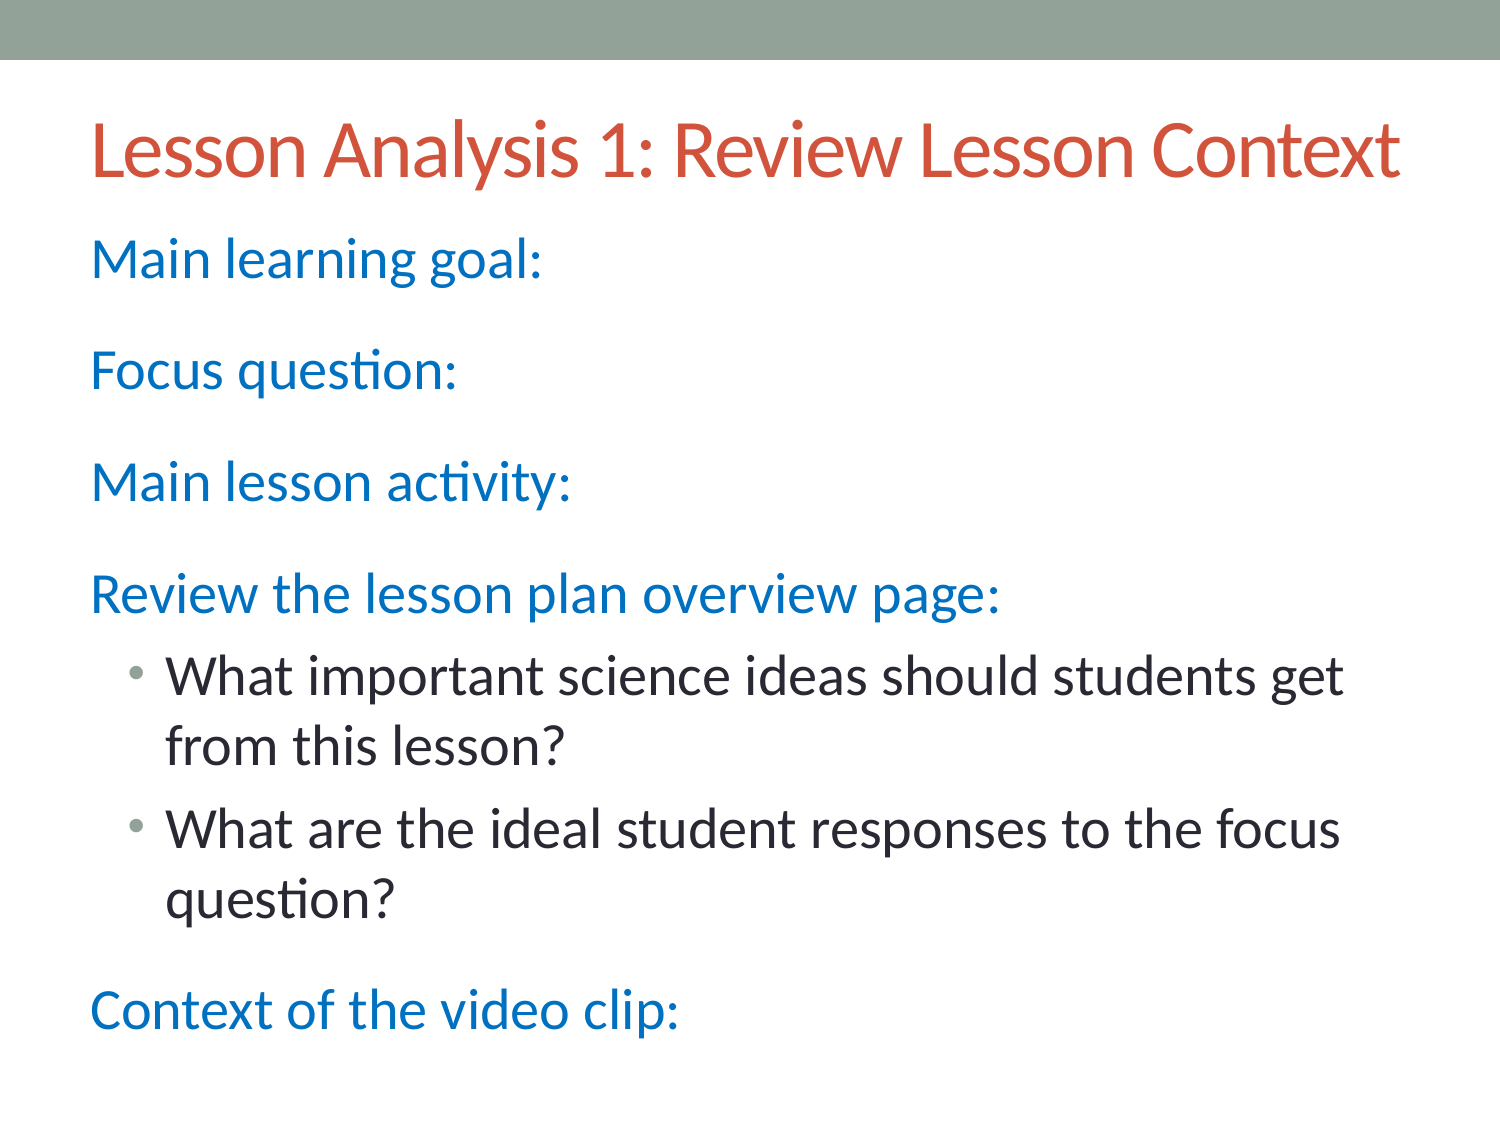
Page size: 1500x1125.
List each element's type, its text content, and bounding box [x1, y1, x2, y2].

list Main learning goal: Focus question: Main lesson activity: Review the lesson plan overview page: What important science ideas should students get from this lesson? What are the ideal student responses to the focus question? Context of the video clip: [75, 212, 1425, 1050]
title Lesson Analysis 1: Review Lesson Context [75, 62, 1450, 225]
